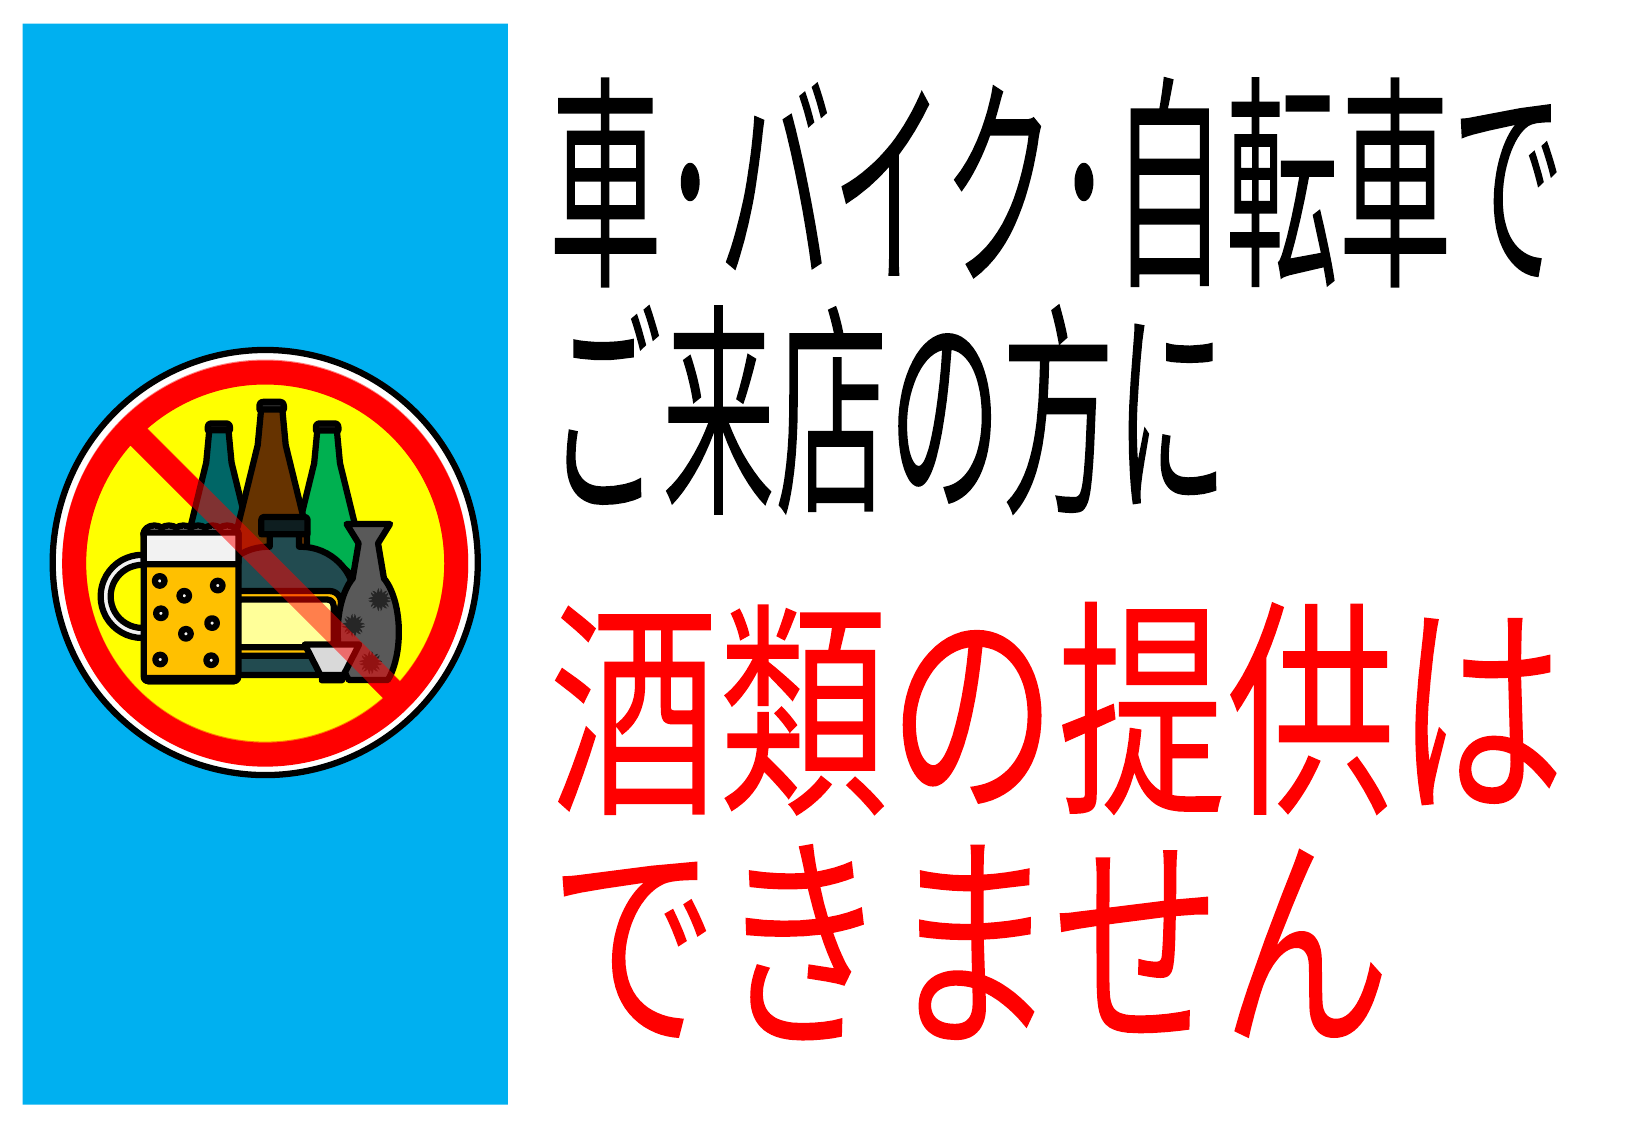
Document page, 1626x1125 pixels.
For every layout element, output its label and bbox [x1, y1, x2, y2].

text_box [52, 349, 479, 776]
text_box [20, 21, 510, 1107]
text_box [554, 76, 1558, 1041]
